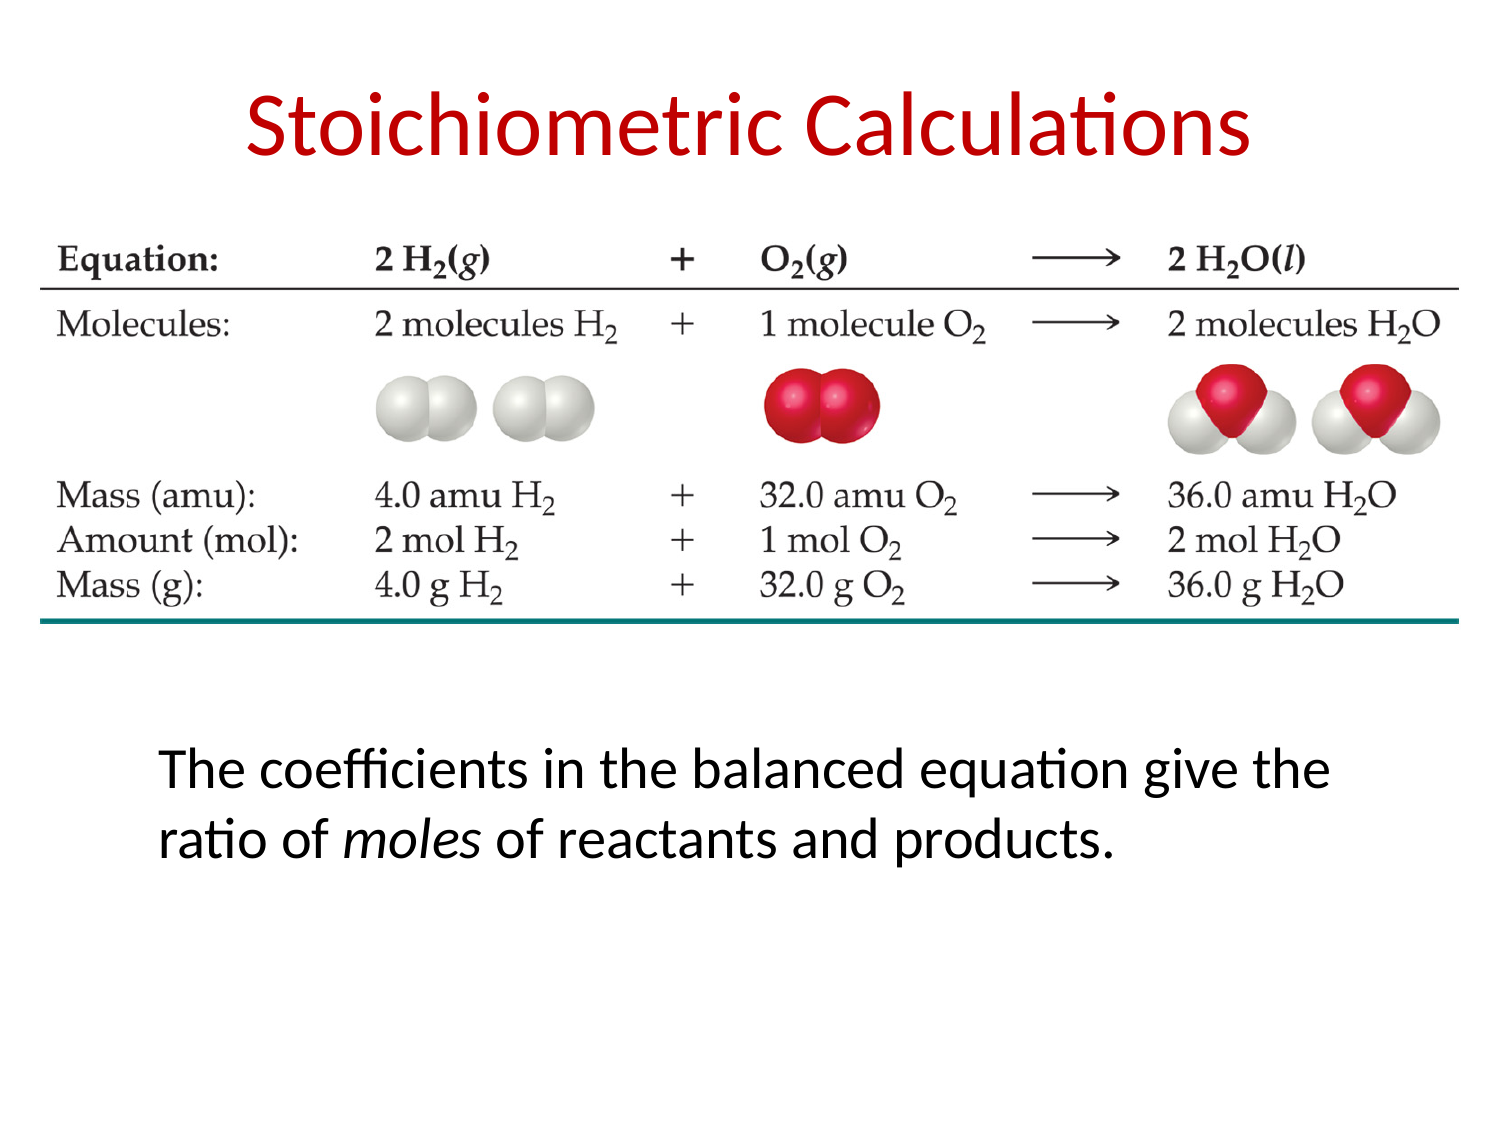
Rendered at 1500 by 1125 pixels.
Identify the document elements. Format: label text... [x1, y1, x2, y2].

picture [30, 212, 1469, 632]
text_box The coefficients in the balanced equation give the ratio of moles of reactants and products. [87, 723, 1363, 975]
text_box Stoichiometric Calculations [0, 56, 1500, 244]
